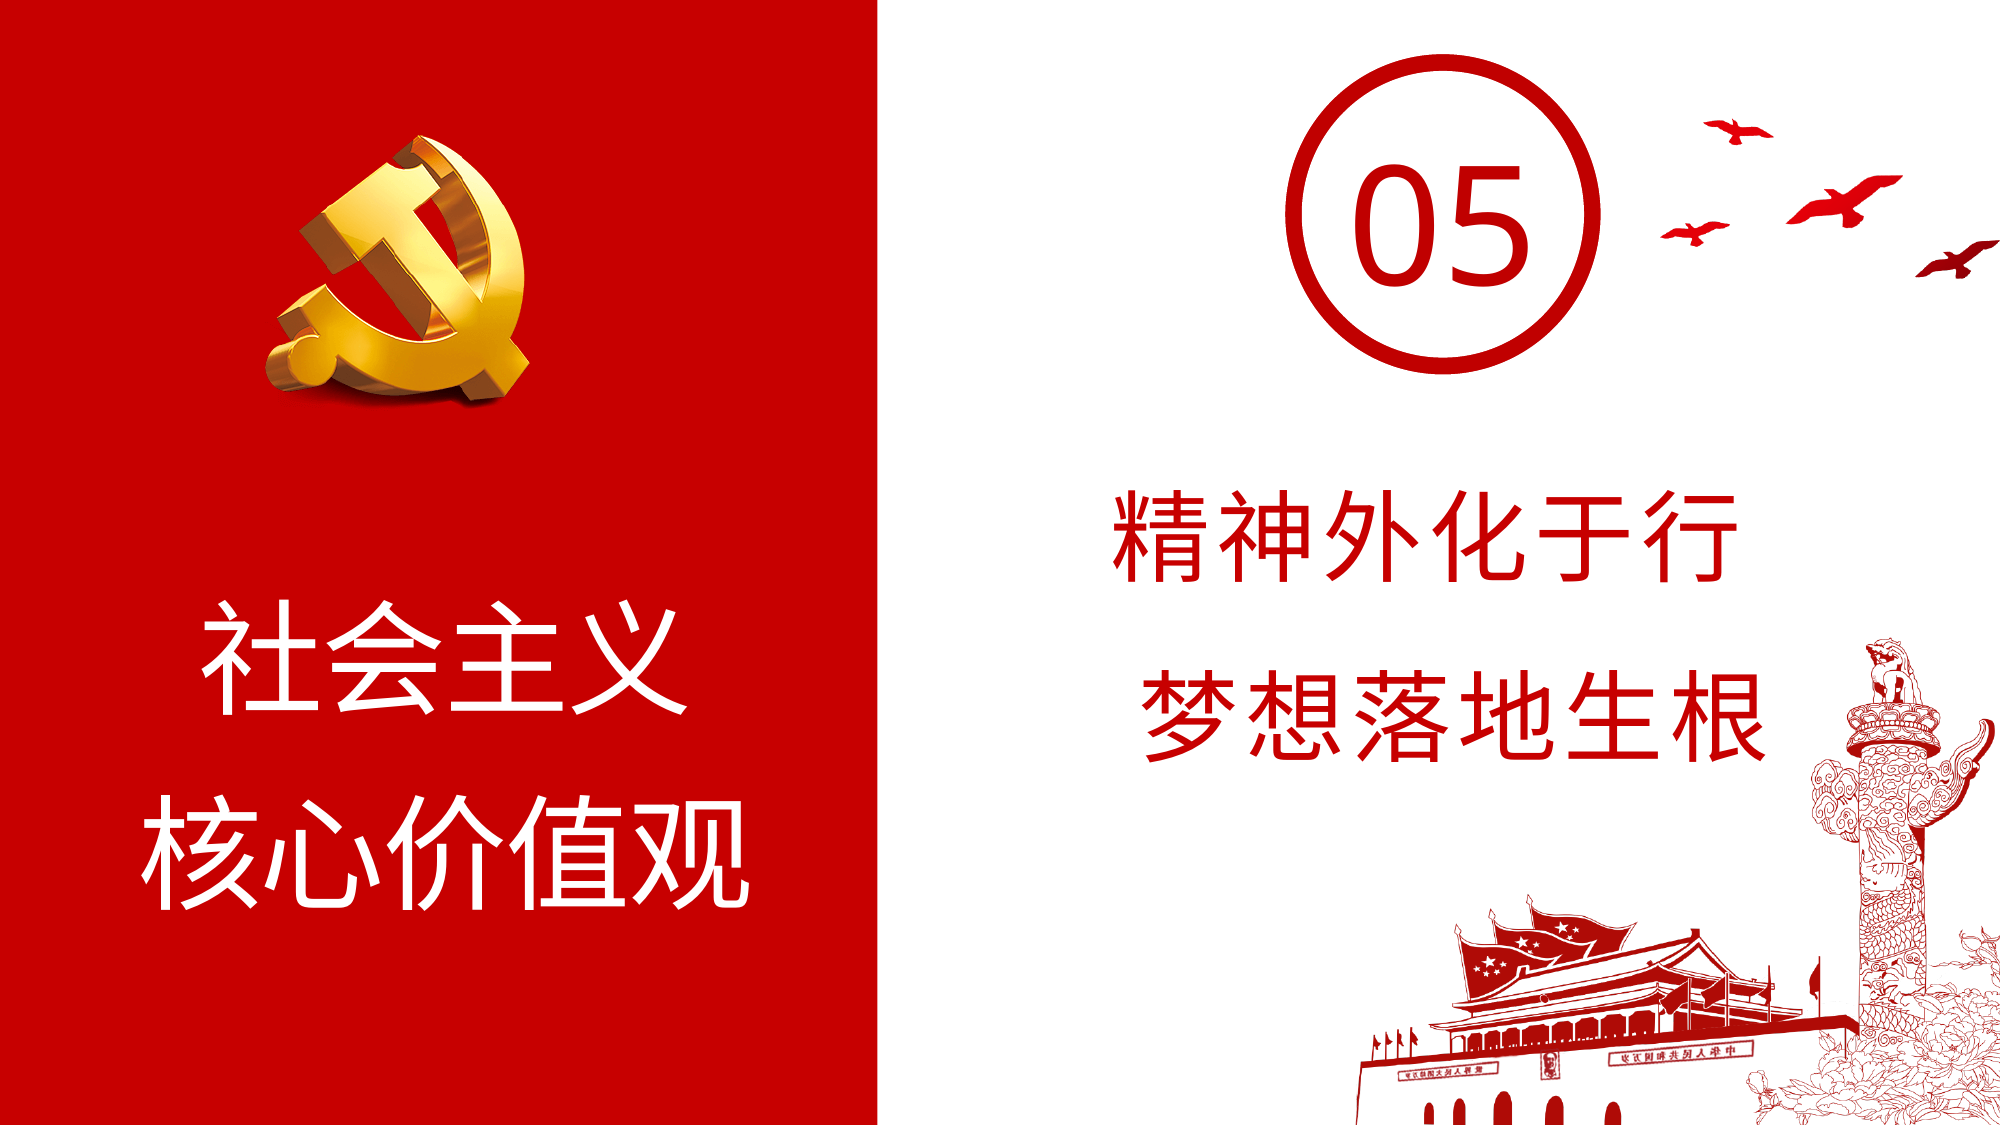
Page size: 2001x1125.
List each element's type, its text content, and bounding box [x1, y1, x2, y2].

picture [1660, 118, 2000, 279]
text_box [1284, 53, 1602, 376]
text_box 社会主义 核心价值观 [78, 528, 813, 934]
text_box 精神外化于行 梦想落地生根 [878, 407, 2000, 782]
picture [97, 634, 421, 780]
picture [1326, 637, 2000, 1125]
picture [258, 135, 530, 414]
text_box [0, 0, 878, 1125]
